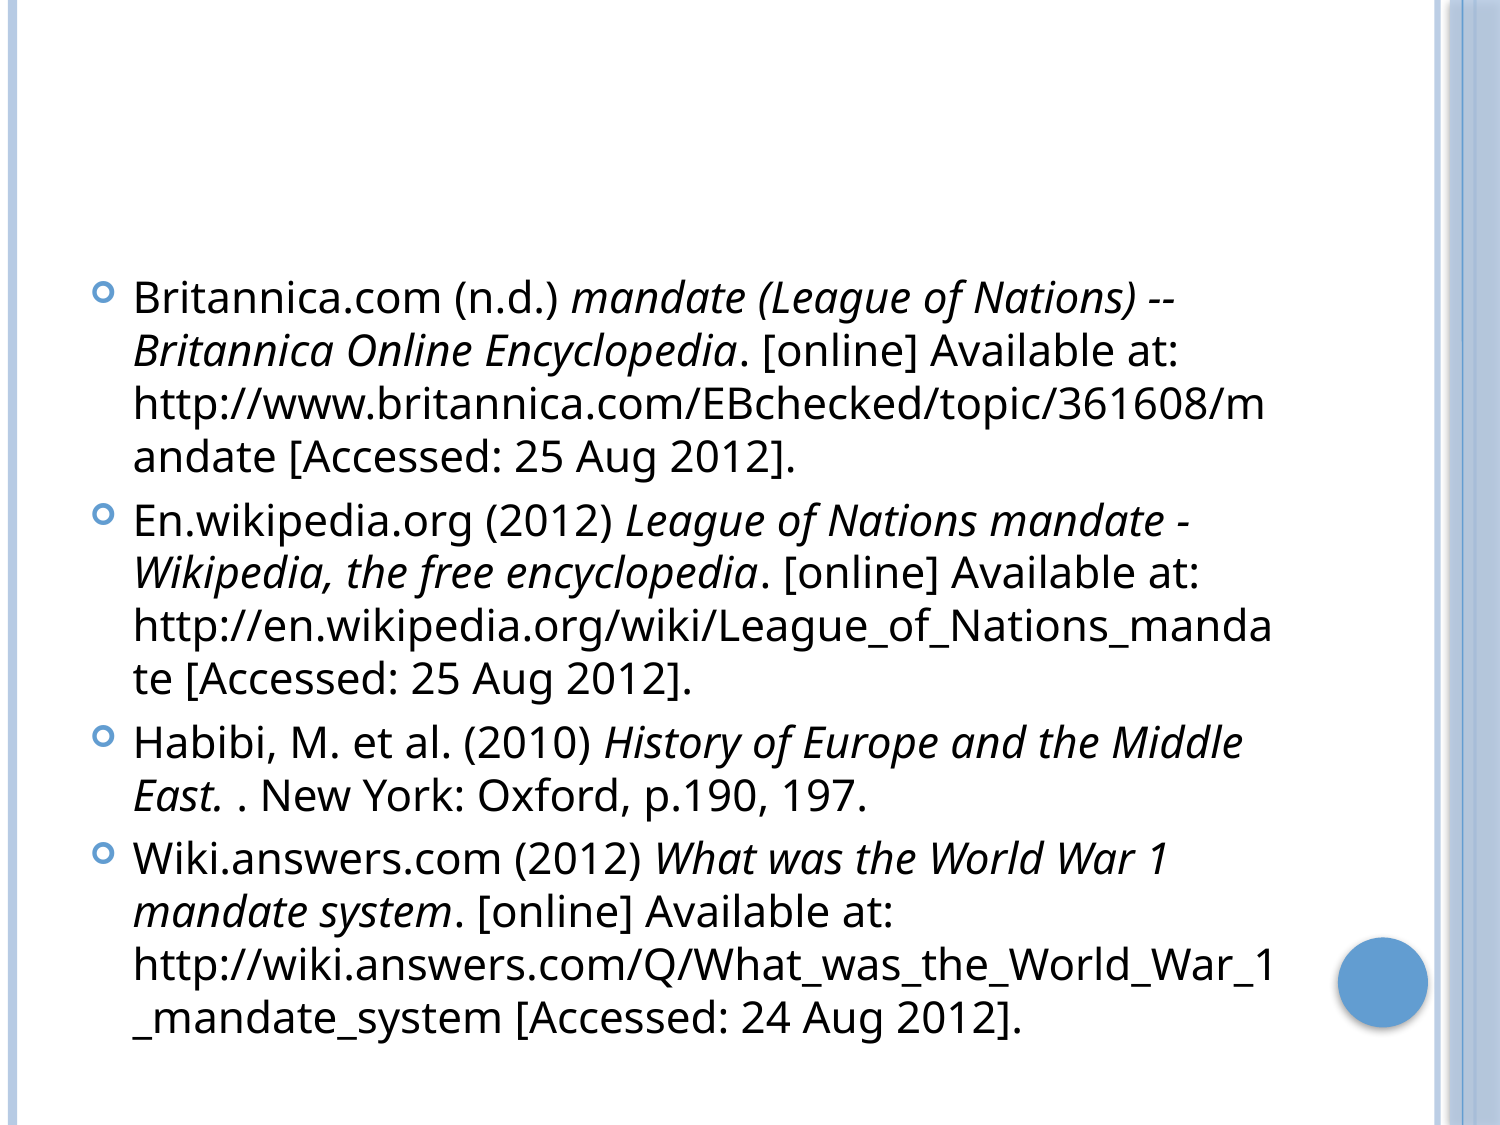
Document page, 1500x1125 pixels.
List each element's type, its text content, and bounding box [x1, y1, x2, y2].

list Britannica.com (n.d.) mandate (League of Nations) -- Britannica Online Encyclopedia. [online] Available at: http://www.britannica.com/EBchecked/topic/361608/mandate [Accessed: 25 Aug 2012]. En.wikipedia.org (2012) League of Nations mandate - Wikipedia, the free encyclopedia. [online] Available at: http://en.wikipedia.org/wiki/League_of_Nations_mandate [Accessed: 25 Aug 2012]. Habibi, M. et al. (2010) History of Europe and the Middle East. . New York: Oxford, p.190, 197. Wiki.answers.com (2012) What was the World War 1 mandate system. [online] Available at: http://wiki.answers.com/Q/What_was_the_World_War_1_mandate_system [Accessed: 24 Aug 2012]. [75, 262, 1300, 1062]
